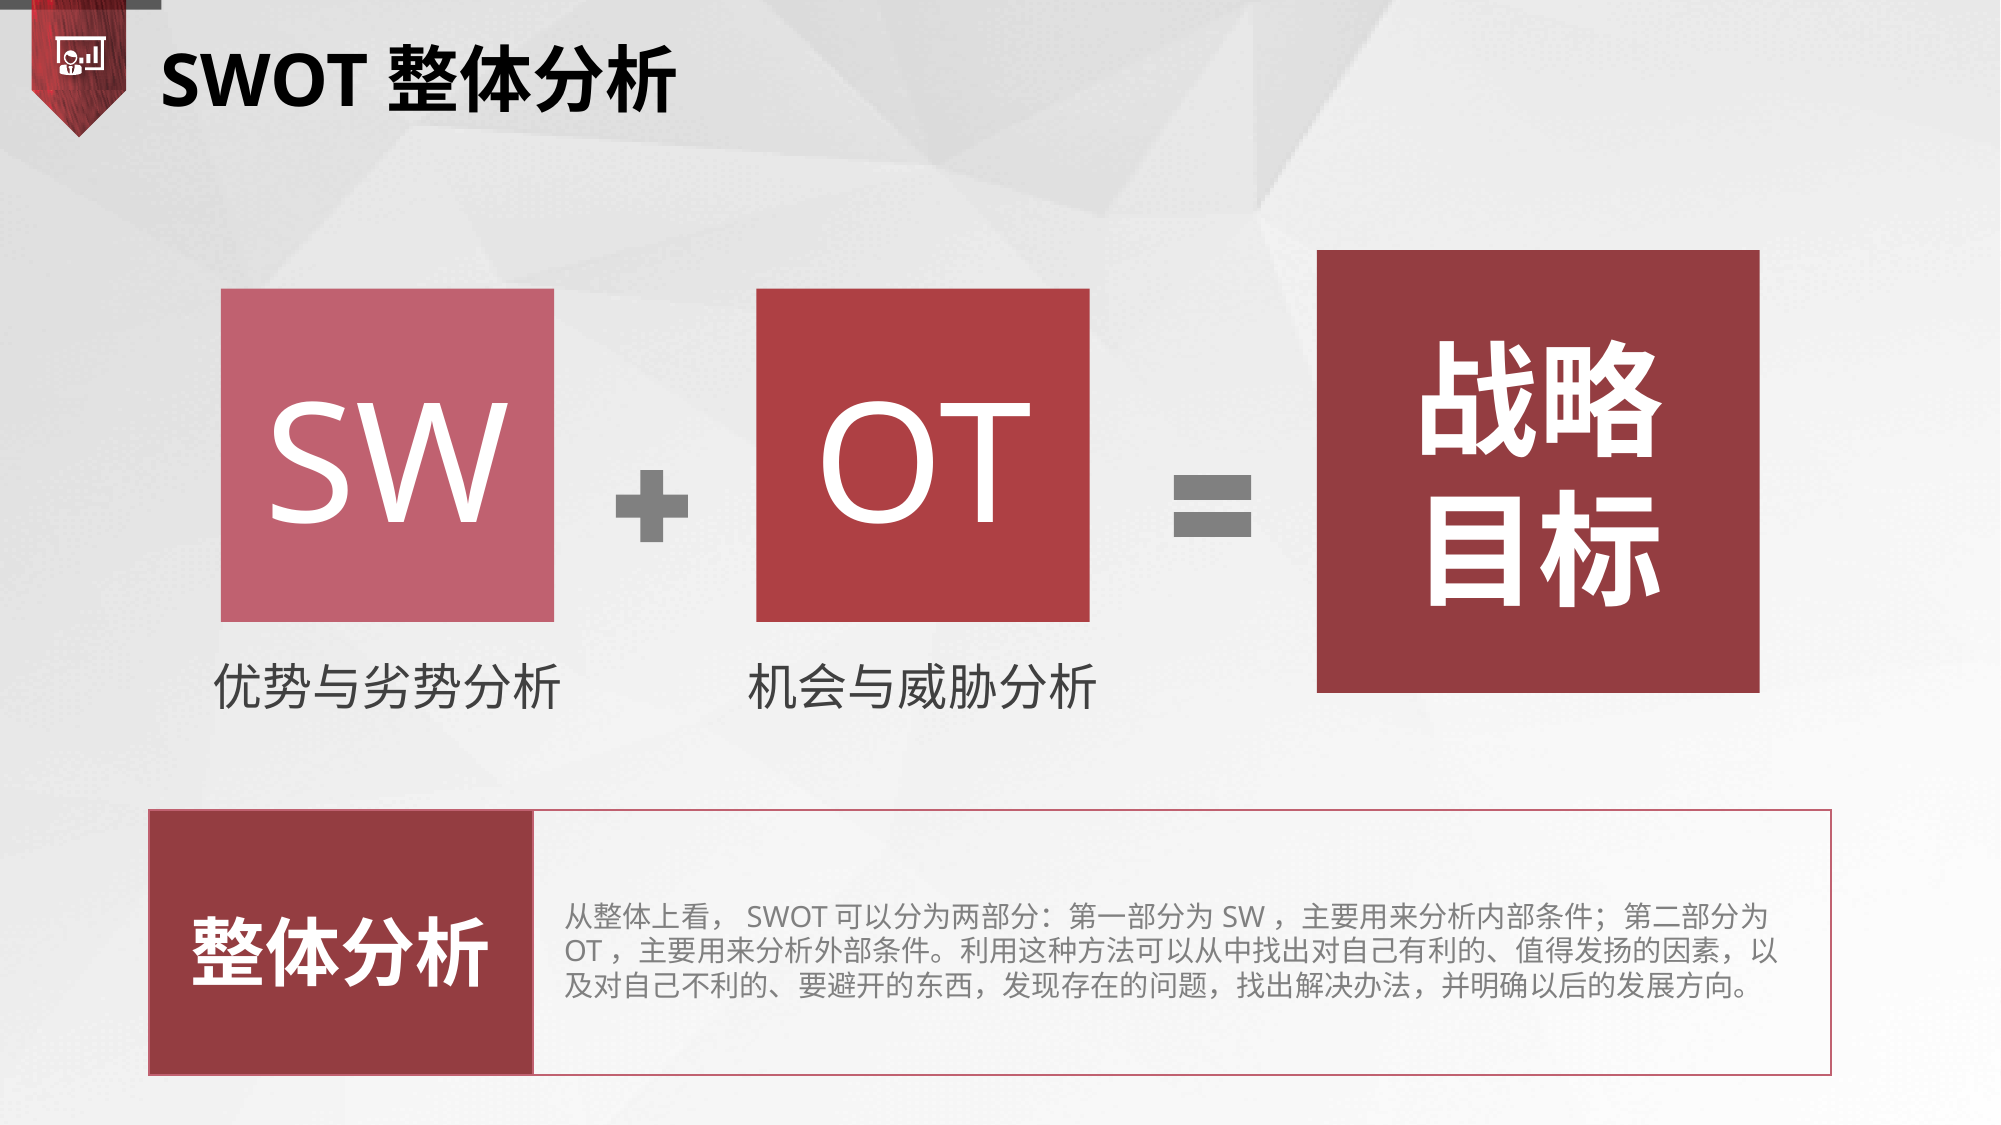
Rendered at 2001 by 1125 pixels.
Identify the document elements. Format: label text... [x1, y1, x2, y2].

text_box [615, 469, 689, 543]
text_box [1173, 511, 1252, 538]
text_box 战略 目标 [1316, 249, 1761, 694]
picture [0, 0, 2001, 1125]
text_box SWOT整体分析 [149, 28, 891, 128]
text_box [174, 890, 1814, 1012]
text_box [195, 288, 580, 724]
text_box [731, 288, 1115, 724]
text_box [1173, 474, 1252, 501]
text_box [148, 809, 1832, 1076]
